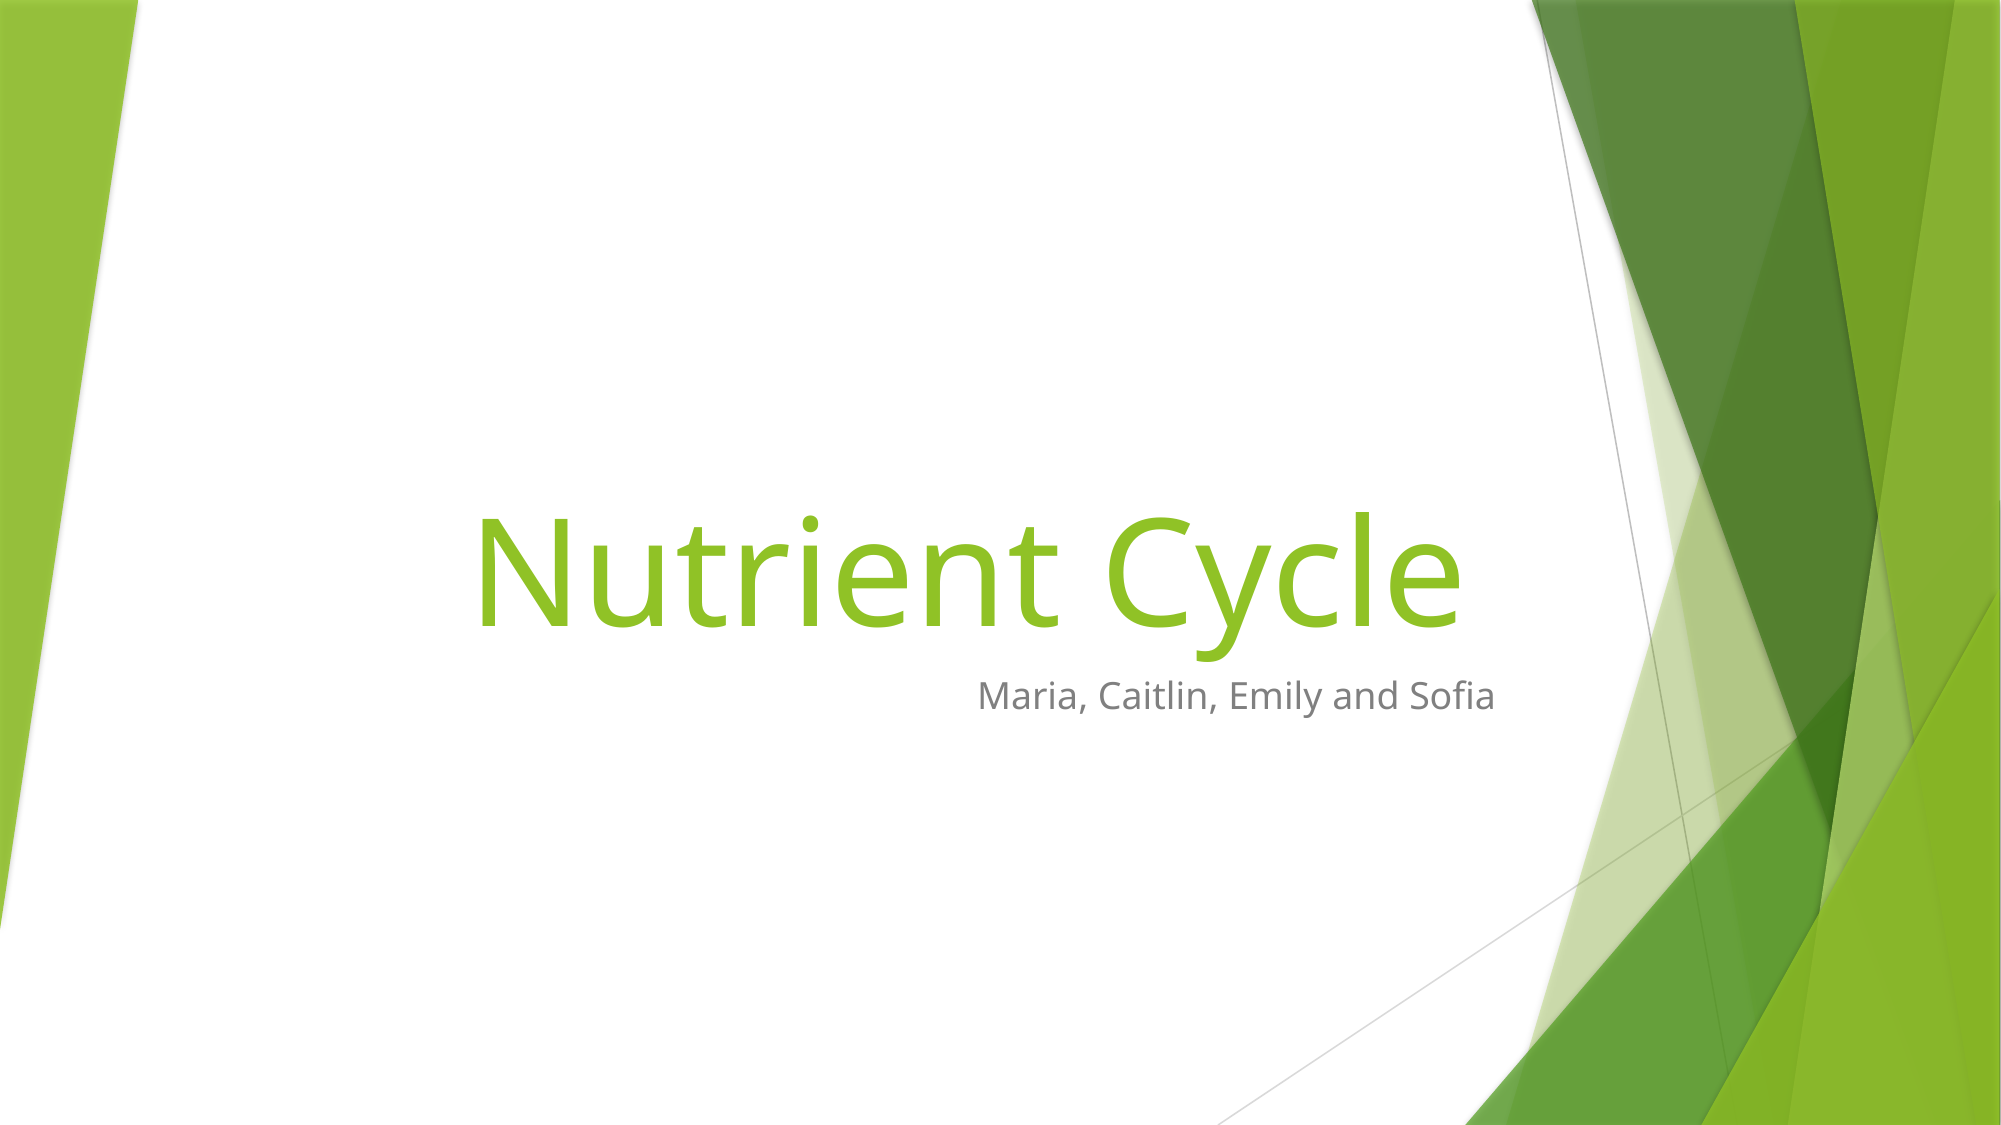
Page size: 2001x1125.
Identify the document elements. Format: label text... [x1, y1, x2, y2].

title Nutrient Cycle [247, 394, 1522, 664]
subtitle Maria, Caitlin, Emily and Sofia [247, 664, 1522, 845]
